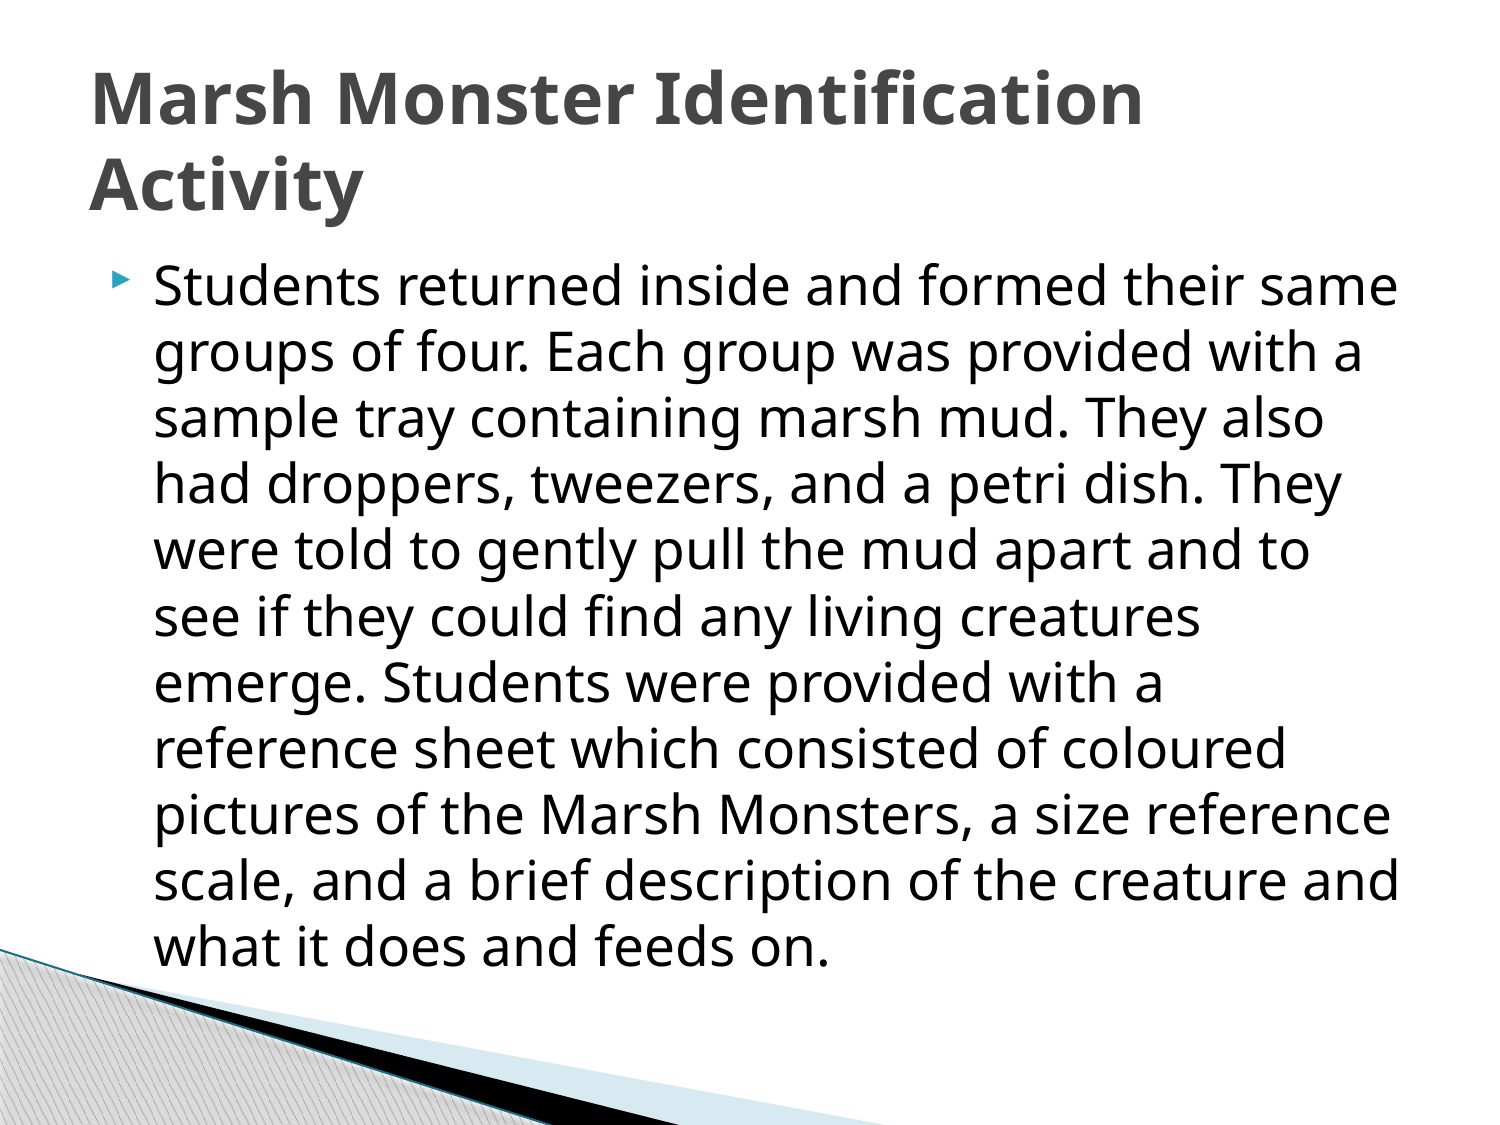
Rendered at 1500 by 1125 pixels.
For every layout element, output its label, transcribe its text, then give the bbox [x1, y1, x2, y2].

title Marsh Monster Identification Activity [75, 45, 1425, 233]
list Students returned inside and formed their same groups of four. Each group was provided with a sample tray containing marsh mud. They also had droppers, tweezers, and a petri dish. They were told to gently pull the mud apart and to see if they could find any living creatures emerge. Students were provided with a reference sheet which consisted of coloured pictures of the Marsh Monsters, a size reference scale, and a brief description of the creature and what it does and feeds on. [74, 242, 1426, 986]
